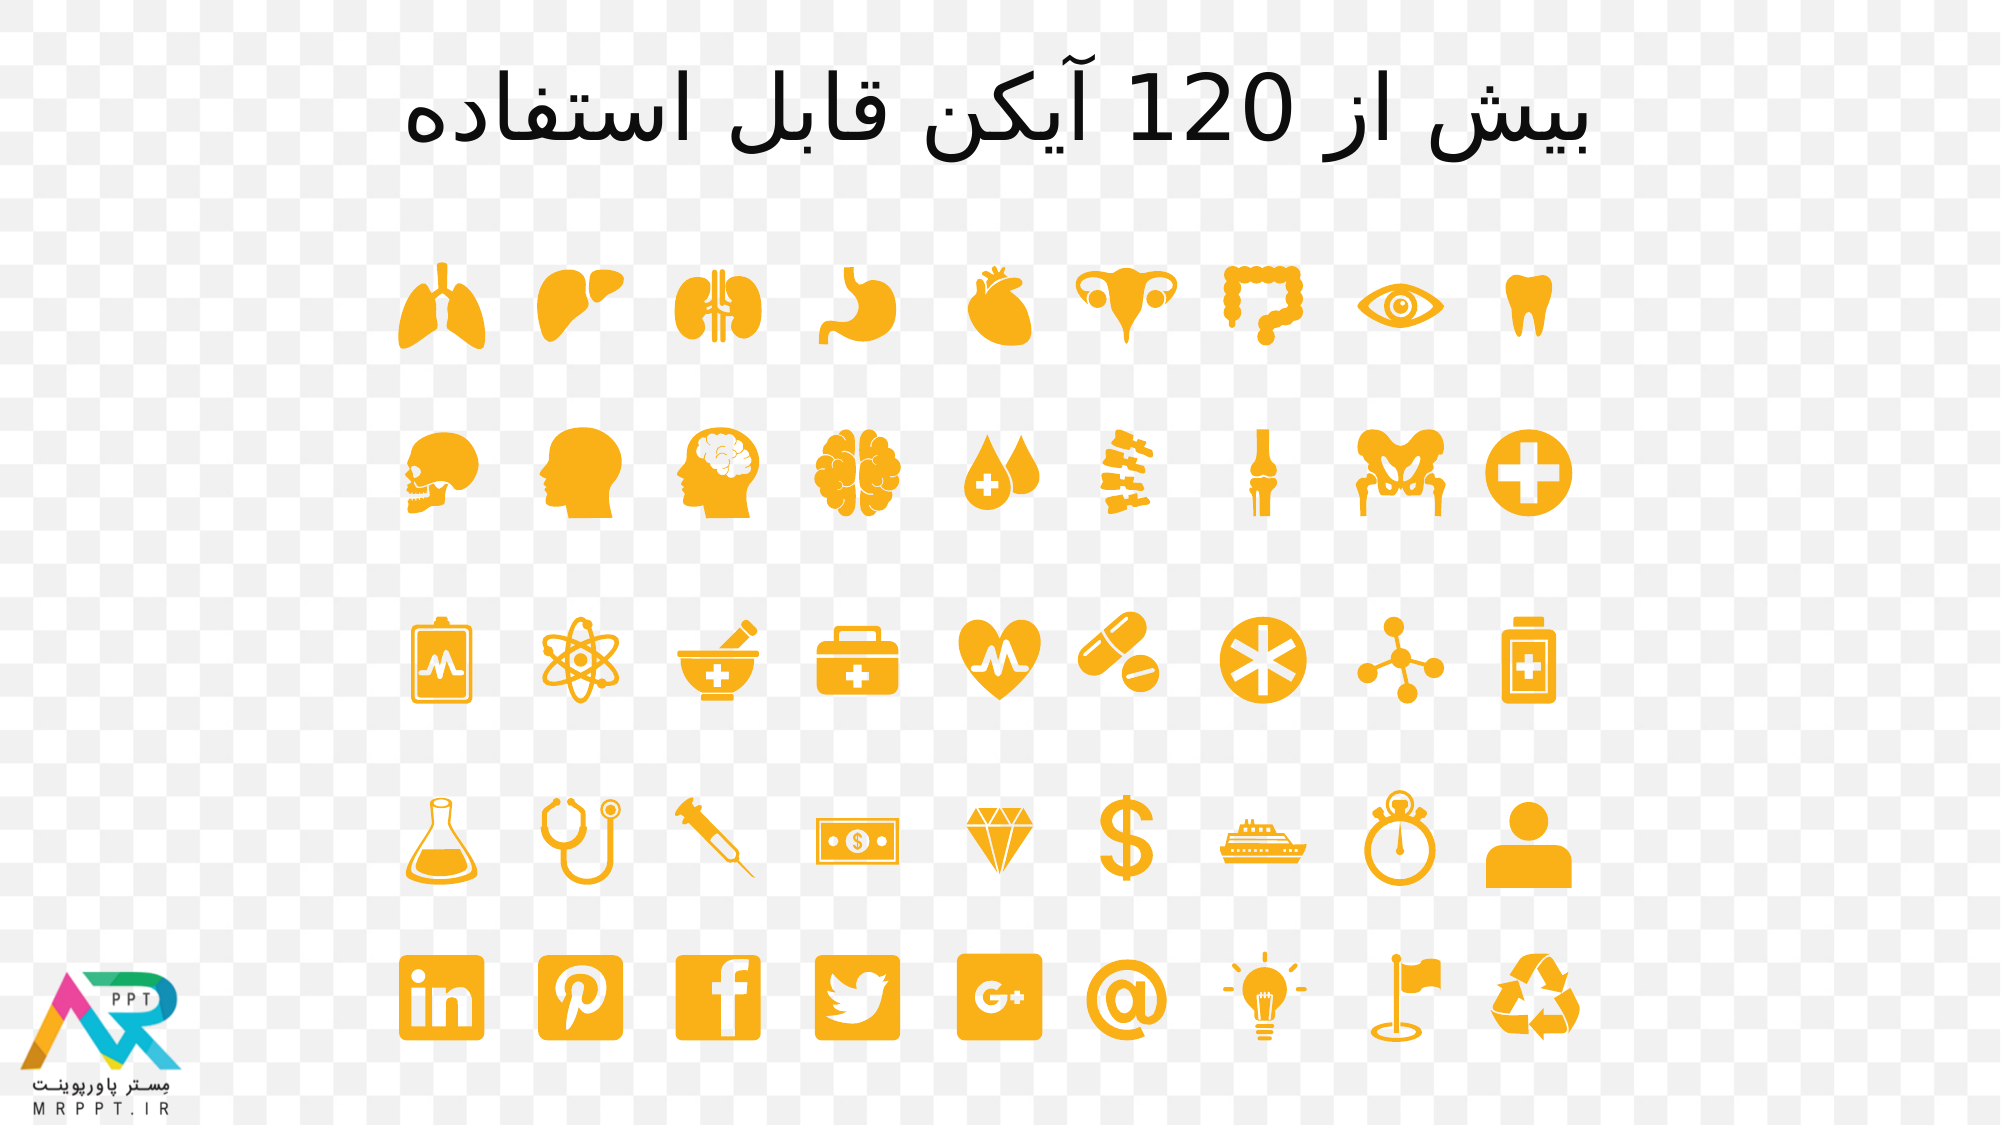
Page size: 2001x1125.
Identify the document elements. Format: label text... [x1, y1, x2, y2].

text_box [404, 796, 479, 886]
text_box [858, 428, 902, 518]
text_box [1222, 264, 1305, 347]
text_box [1099, 429, 1154, 517]
text_box [1076, 610, 1148, 677]
text_box [1218, 818, 1308, 865]
text_box [1241, 966, 1288, 1042]
text_box [815, 817, 900, 866]
text_box [1356, 615, 1446, 705]
text_box [398, 954, 486, 1042]
text_box [410, 615, 474, 705]
picture [0, 0, 2001, 1125]
text_box [1484, 428, 1574, 518]
text_box [957, 618, 1042, 702]
text_box [397, 261, 487, 351]
text_box [1363, 789, 1437, 887]
text_box بیش از 120 آیکن قابل استفاده [380, 41, 1619, 167]
text_box [963, 431, 1041, 512]
text_box [1369, 952, 1442, 1043]
text_box [1218, 615, 1308, 705]
text_box [1221, 986, 1236, 993]
text_box [1230, 962, 1243, 974]
text_box [673, 267, 763, 344]
text_box [955, 952, 1044, 1042]
text_box [675, 426, 761, 520]
text_box [1248, 428, 1279, 518]
text_box [964, 806, 1035, 875]
text_box [674, 954, 762, 1042]
text_box [813, 428, 857, 518]
text_box [1500, 615, 1558, 705]
text_box [536, 268, 626, 343]
text_box [1099, 794, 1154, 882]
text_box [1508, 800, 1550, 842]
text_box [1120, 653, 1161, 694]
text_box [966, 264, 1033, 347]
text_box [1354, 428, 1447, 518]
text_box [1294, 986, 1308, 993]
text_box [1085, 958, 1168, 1042]
text_box [815, 624, 900, 696]
text_box [673, 796, 756, 879]
text_box [1484, 844, 1573, 889]
text_box [1504, 273, 1554, 339]
text_box [1489, 952, 1581, 1044]
text_box [537, 954, 625, 1042]
text_box [1287, 962, 1299, 974]
text_box [1074, 266, 1179, 347]
text_box [817, 266, 898, 346]
text_box [539, 796, 622, 886]
text_box [813, 954, 902, 1042]
text_box [676, 618, 760, 702]
text_box [1261, 950, 1269, 964]
text_box [541, 615, 621, 705]
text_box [539, 427, 622, 519]
text_box [1356, 282, 1447, 330]
text_box [403, 431, 480, 515]
